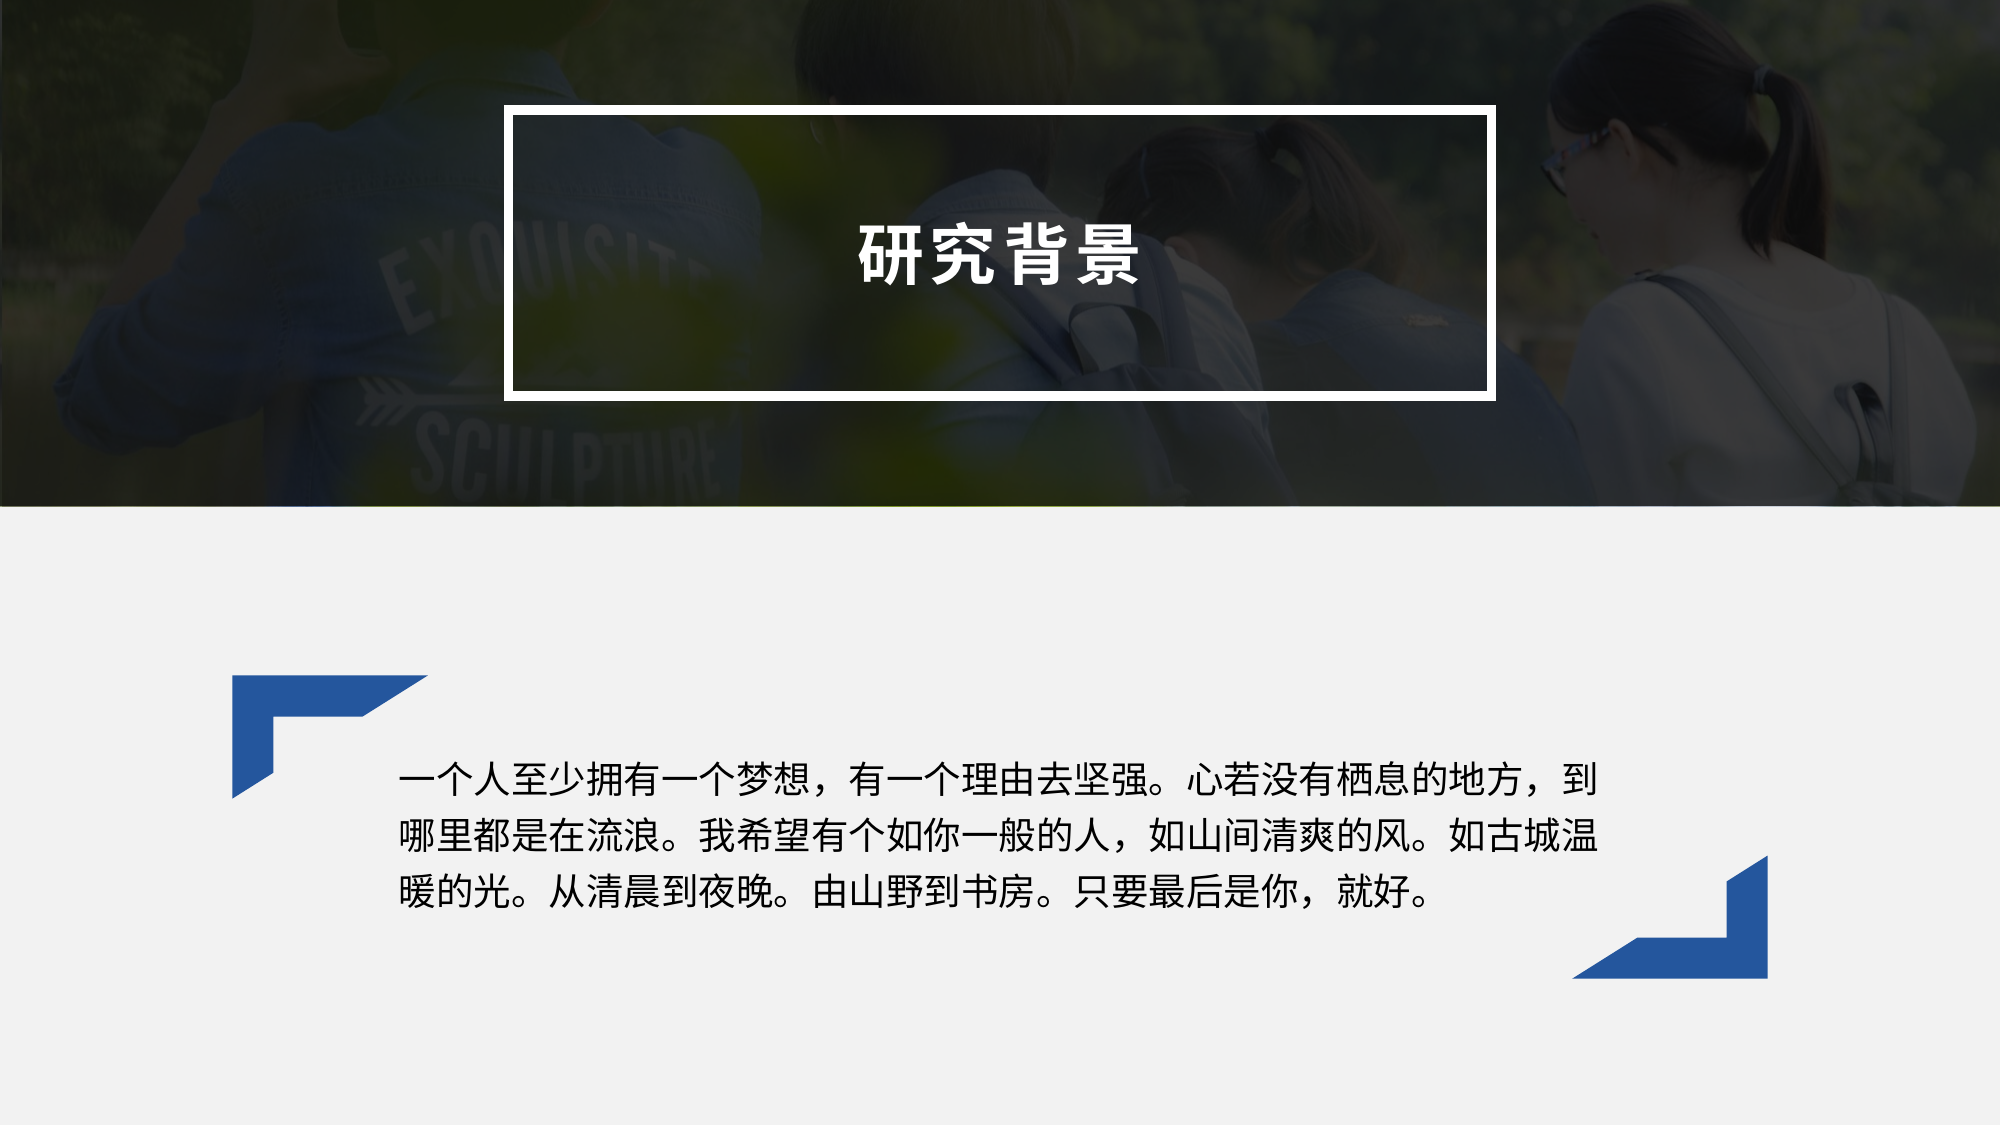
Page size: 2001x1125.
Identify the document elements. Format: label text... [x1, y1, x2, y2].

text_box 研究背景 [508, 109, 1492, 397]
text_box 一个人至少拥有一个梦想，有一个理由去坚强。心若没有栖息的地方，到哪里都是在流浪。我希望有个如你一般的人，如山间清爽的风。如古城温暖的光。从清晨到夜晚。由山野到书房。只要最后是你，就好。 [383, 737, 1617, 921]
text_box [0, 0, 2000, 507]
text_box [231, 674, 432, 801]
text_box [1568, 853, 1769, 980]
